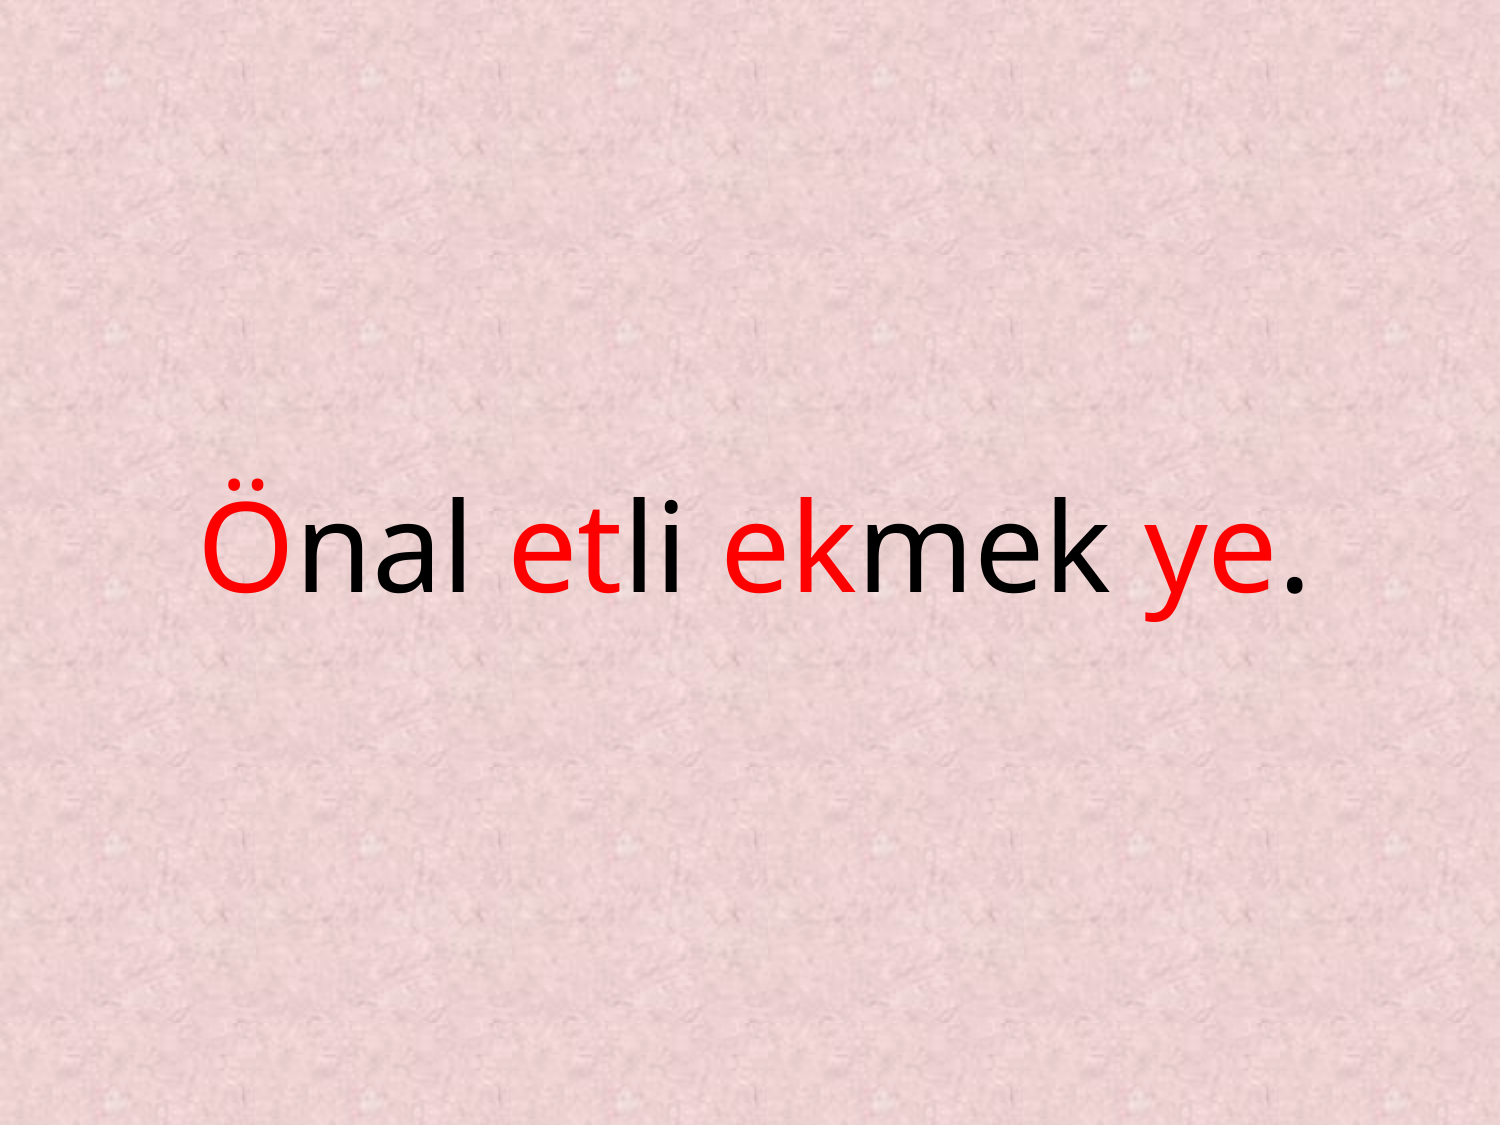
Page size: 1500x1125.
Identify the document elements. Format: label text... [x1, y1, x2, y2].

title Önal etli ekmek ye. [117, 421, 1393, 663]
